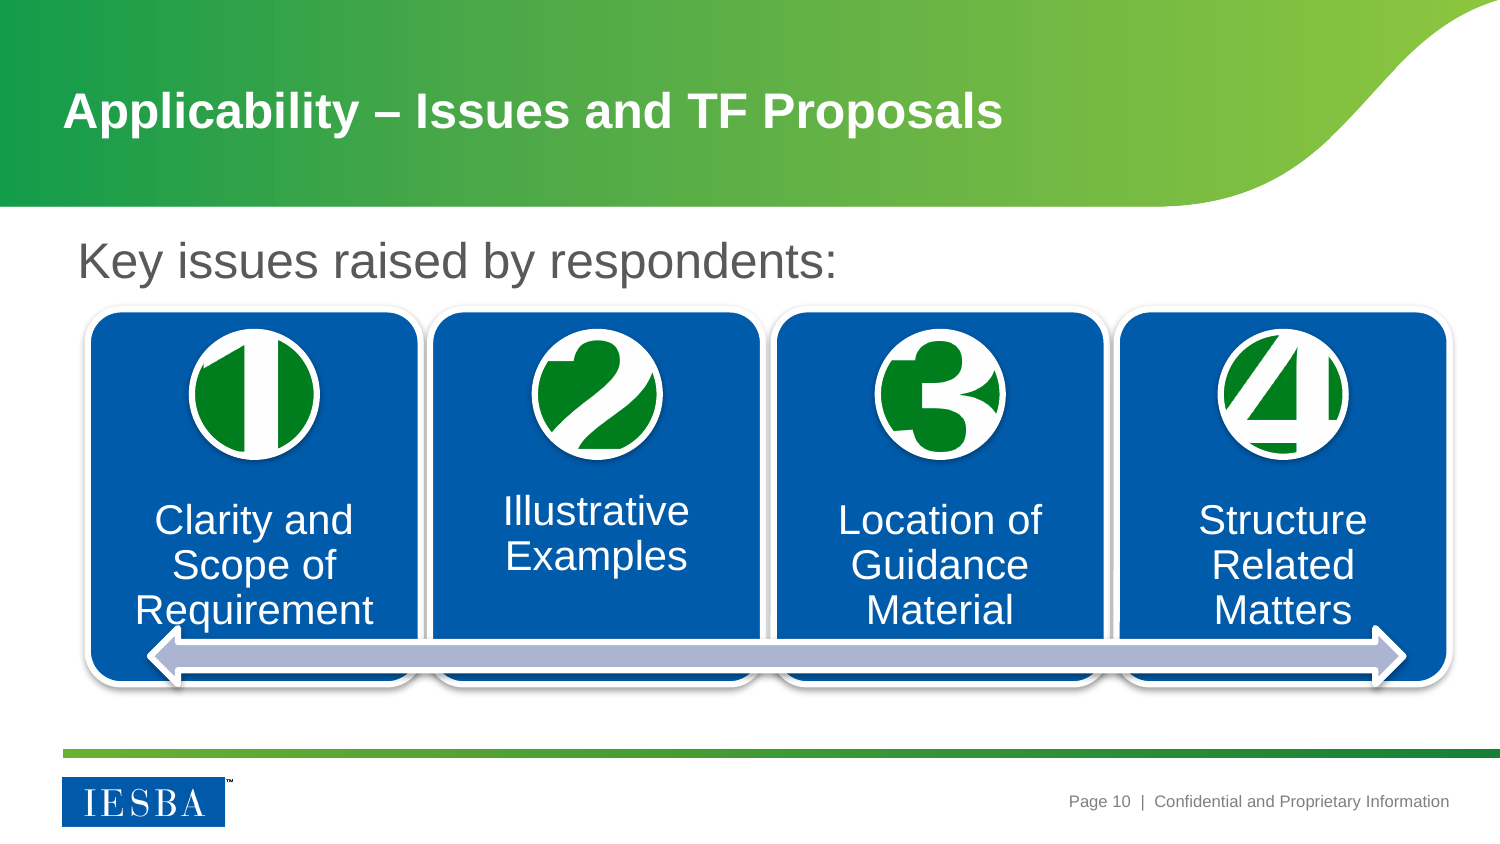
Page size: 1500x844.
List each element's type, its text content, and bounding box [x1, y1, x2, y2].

picture [0, 0, 1500, 207]
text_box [87, 309, 1451, 685]
list Key issues raised by respondents: [62, 220, 1450, 310]
title Applicability – Issues and TF Proposals [62, 75, 1300, 142]
picture [62, 777, 233, 827]
